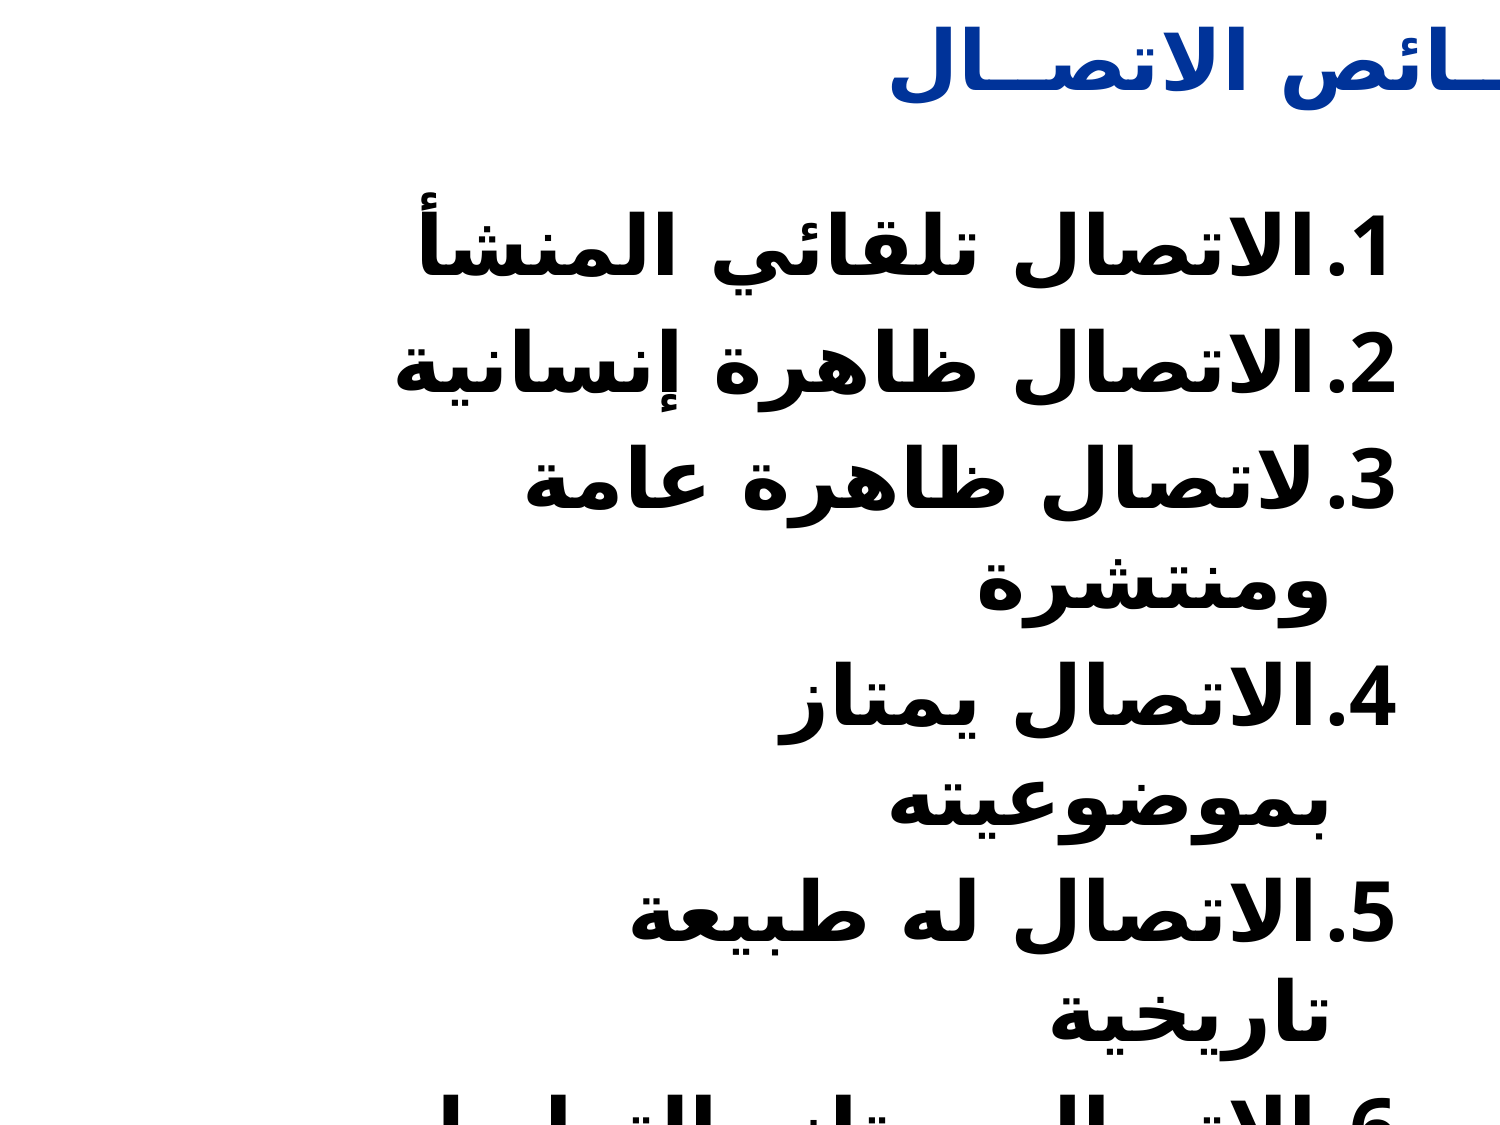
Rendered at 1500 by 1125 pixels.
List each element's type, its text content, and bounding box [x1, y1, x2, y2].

list الاتصال تلقائي المنشأ الاتصال ظاهرة إنسانية لاتصال ظاهرة عامة ومنتشرة الاتصال يمتاز بموضوعيته الاتصال له طبيعة تاريخية الاتصال يمتاز بالترابط وصفة الإلزام [360, 184, 1423, 929]
text_box خصــائص الاتصــال [871, 0, 1500, 115]
